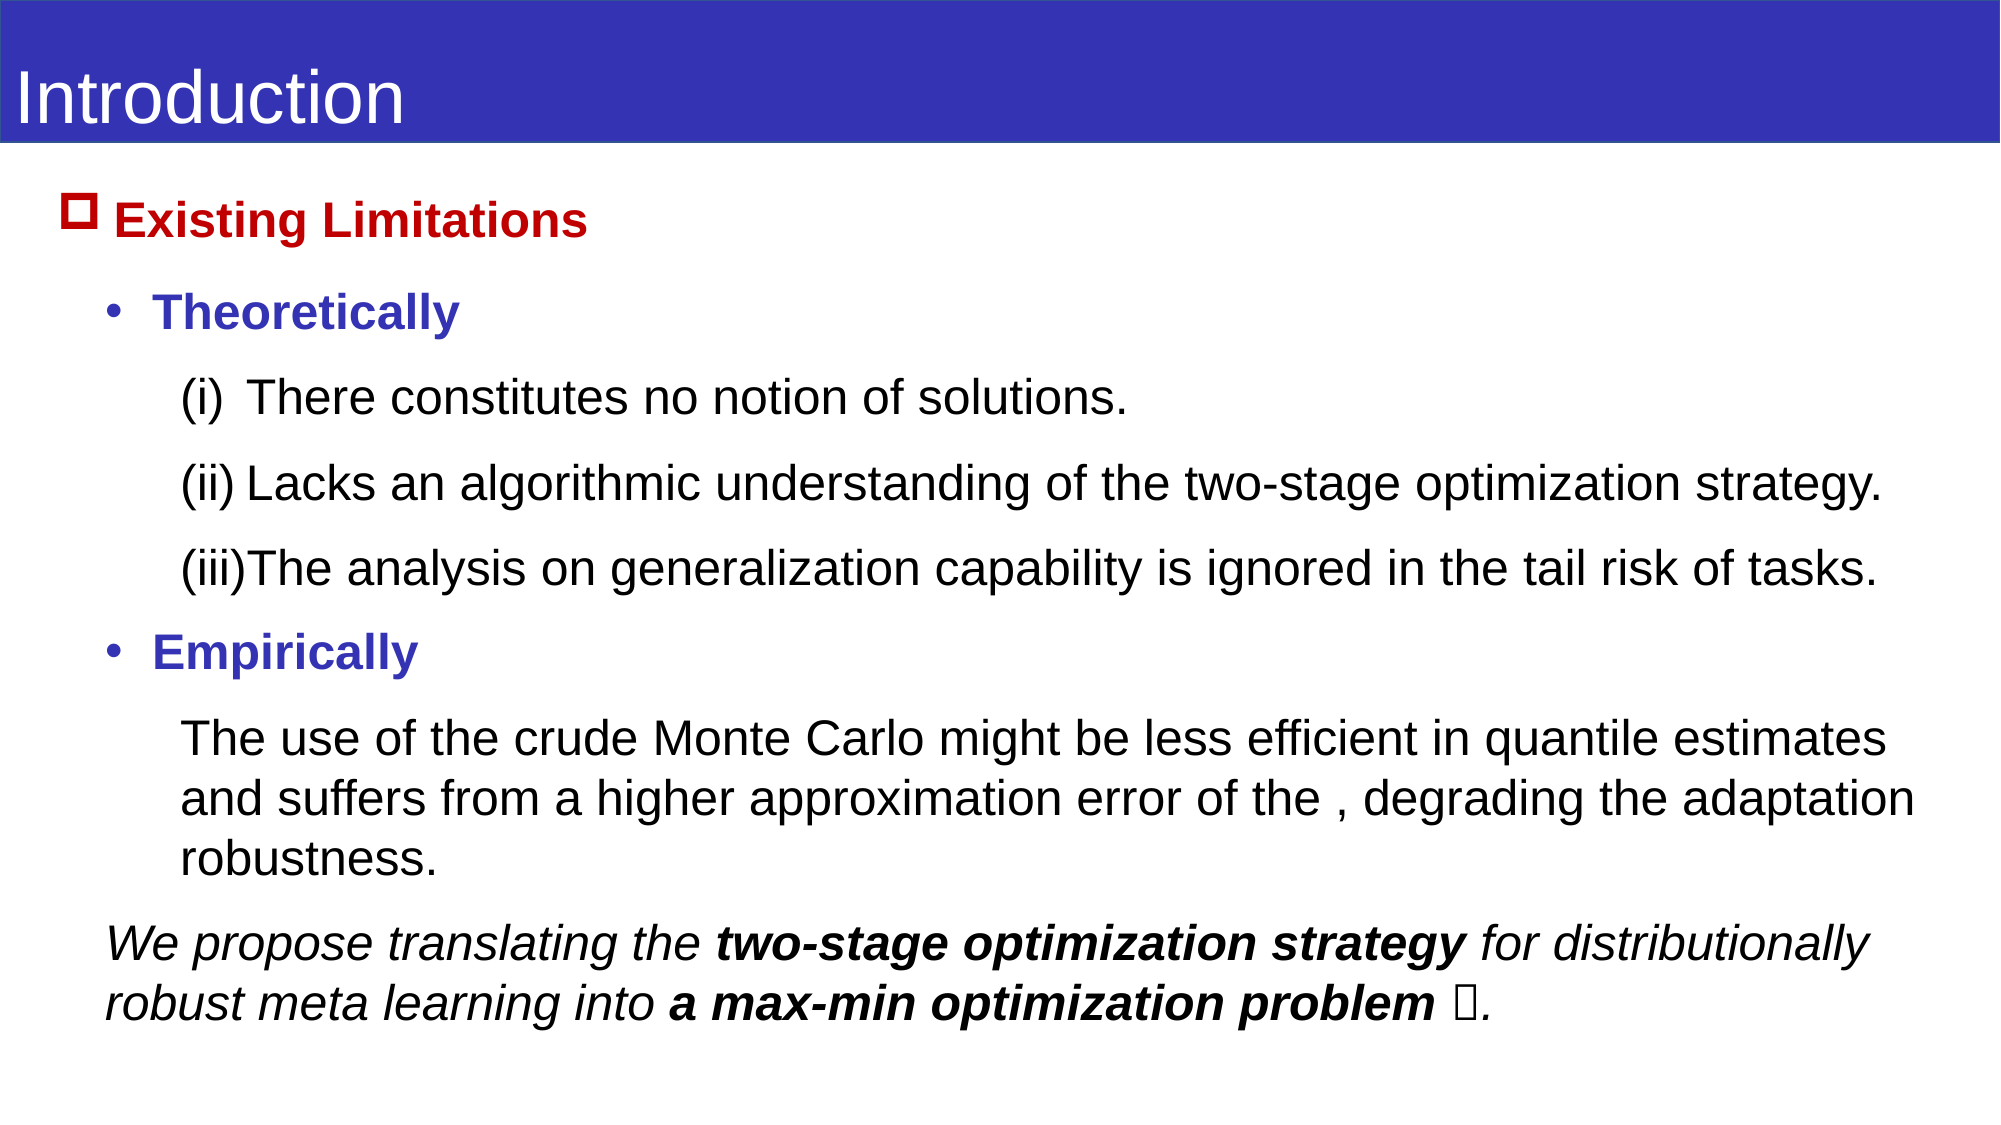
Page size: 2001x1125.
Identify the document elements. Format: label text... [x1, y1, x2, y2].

text_box Introduction [0, 0, 2000, 143]
text_box Existing Limitations [42, 180, 604, 255]
